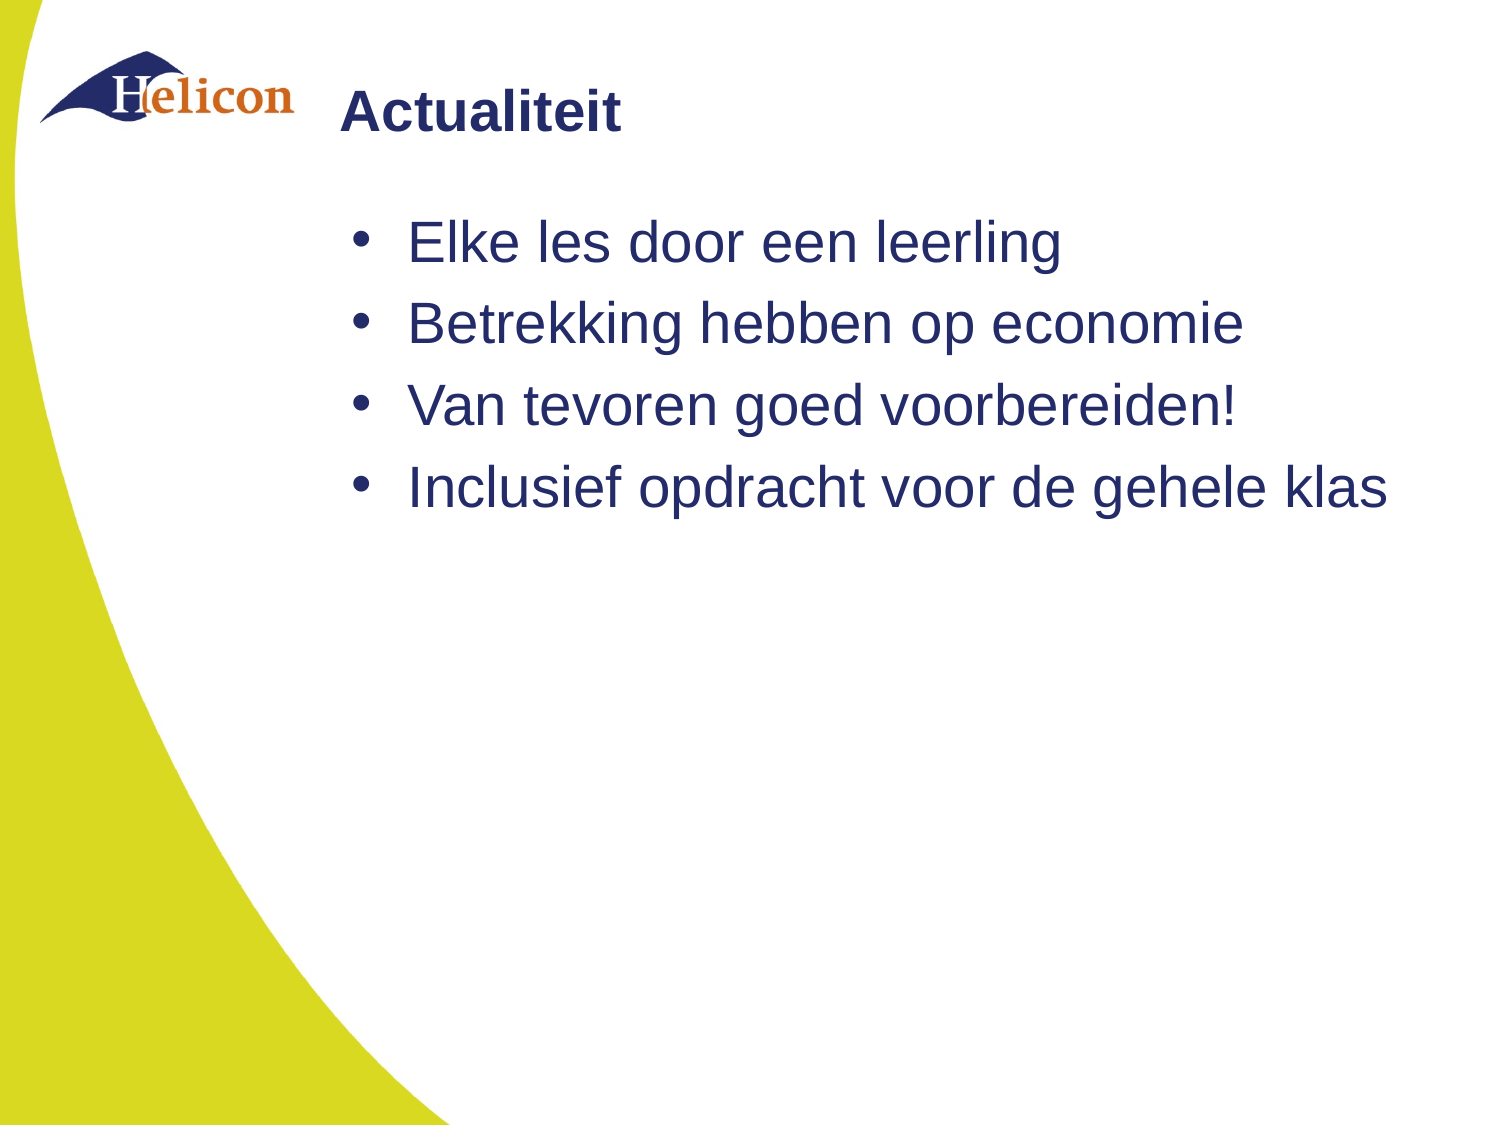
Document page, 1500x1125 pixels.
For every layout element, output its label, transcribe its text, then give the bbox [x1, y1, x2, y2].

list Elke les door een leerling Betrekking hebben op economie Van tevoren goed voorbereiden! Inclusief opdracht voor de gehele klas [336, 196, 1425, 1005]
picture [0, 0, 1500, 1125]
title Actualiteit [324, 54, 1415, 161]
